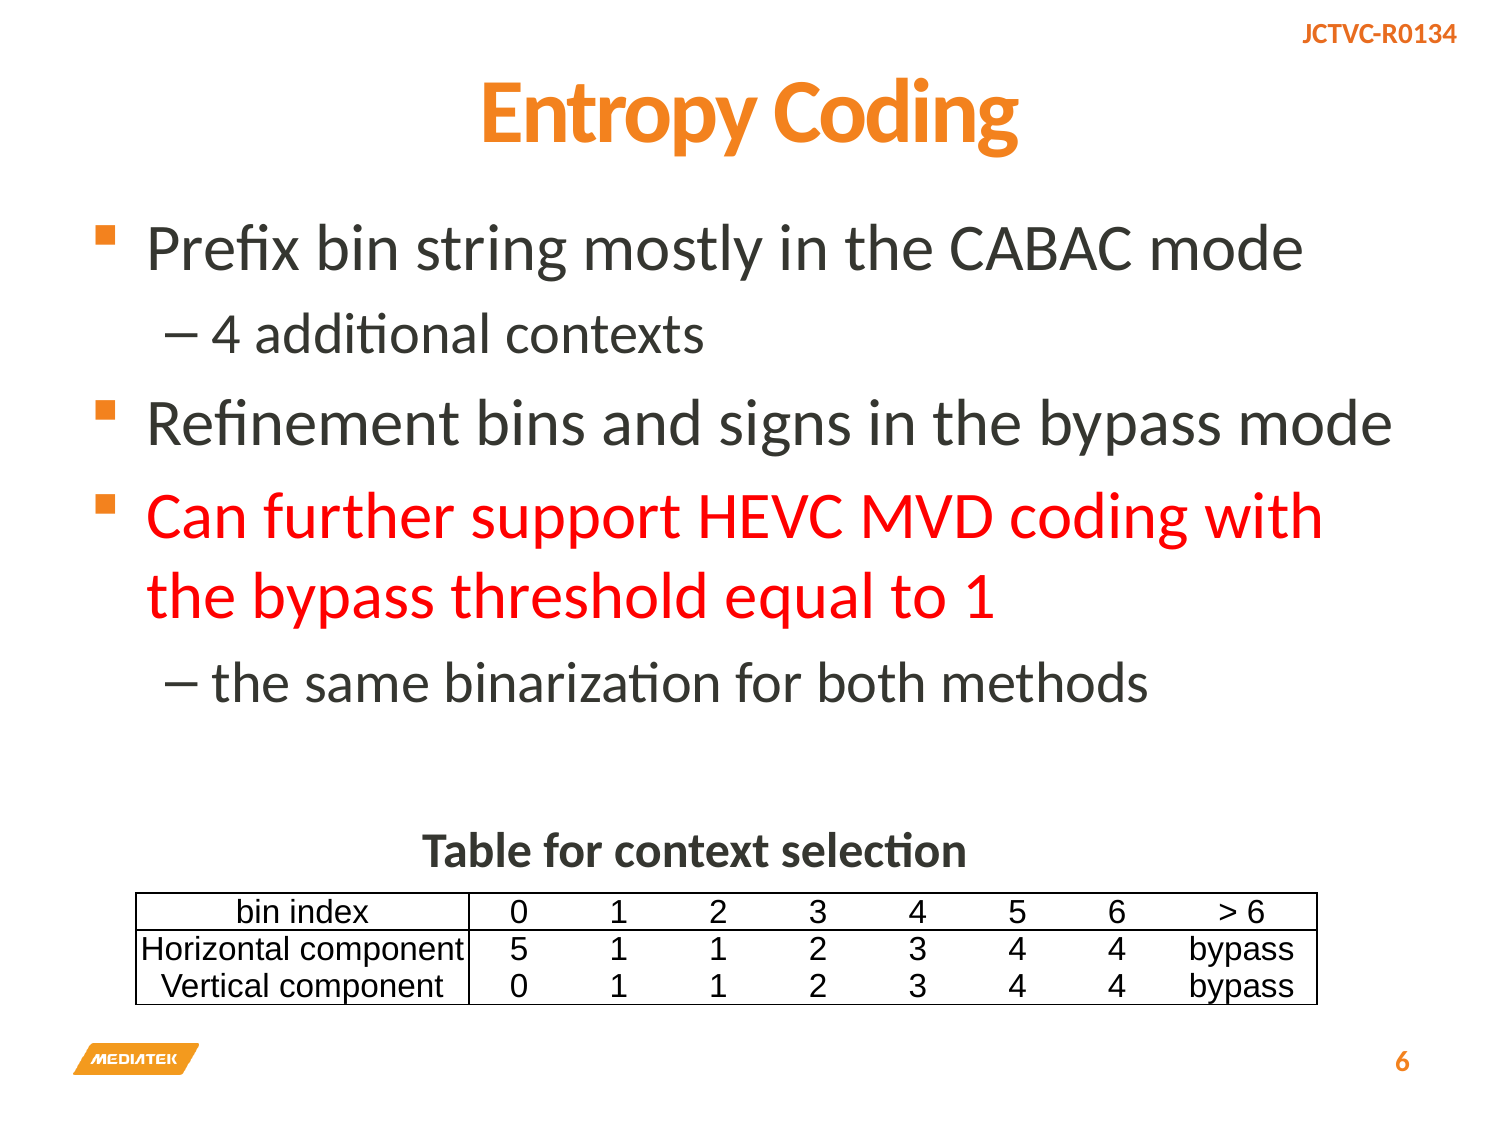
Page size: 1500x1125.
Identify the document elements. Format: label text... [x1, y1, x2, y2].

table_cell 1 [569, 967, 669, 1004]
title Entropy Coding [75, 64, 1425, 185]
table_header > 6 [1167, 894, 1316, 929]
table_cell 1 [669, 931, 768, 967]
table_cell 1 [669, 967, 768, 1004]
table_cell 2 [768, 931, 868, 967]
table_header 2 [669, 894, 768, 929]
table_cell 4 [1067, 931, 1167, 967]
table_header 6 [1067, 894, 1167, 929]
table_cell 4 [968, 967, 1067, 1004]
table_header 5 [968, 894, 1067, 929]
table_cell Vertical component [137, 967, 468, 1004]
table_header 4 [868, 894, 968, 929]
table_cell 4 [968, 931, 1067, 967]
list Prefix bin string mostly in the CABAC mode 4 additional contexts Refinement bins and signs in the bypass mode Can further support HEVC MVD coding with the bypass threshold equal to 1 the same binarization for both methods [75, 196, 1425, 823]
table_header 3 [768, 894, 868, 929]
table_header bin index [137, 894, 468, 929]
table_cell 3 [868, 967, 968, 1004]
table_cell 2 [768, 967, 868, 1004]
table_cell 3 [868, 931, 968, 967]
table_cell 4 [1067, 967, 1167, 1004]
table_cell 5 [470, 931, 569, 967]
table_header 1 [569, 894, 669, 929]
table_header 0 [470, 894, 569, 929]
table_cell 1 [569, 931, 669, 967]
slide_number 6 [1251, 1029, 1425, 1090]
table_cell bypass [1167, 967, 1316, 1004]
text_box Table for context selection [407, 810, 998, 886]
table_cell 0 [470, 967, 569, 1004]
table_cell Horizontal component [137, 931, 468, 967]
picture [73, 1043, 199, 1075]
table_cell bypass [1167, 931, 1316, 967]
